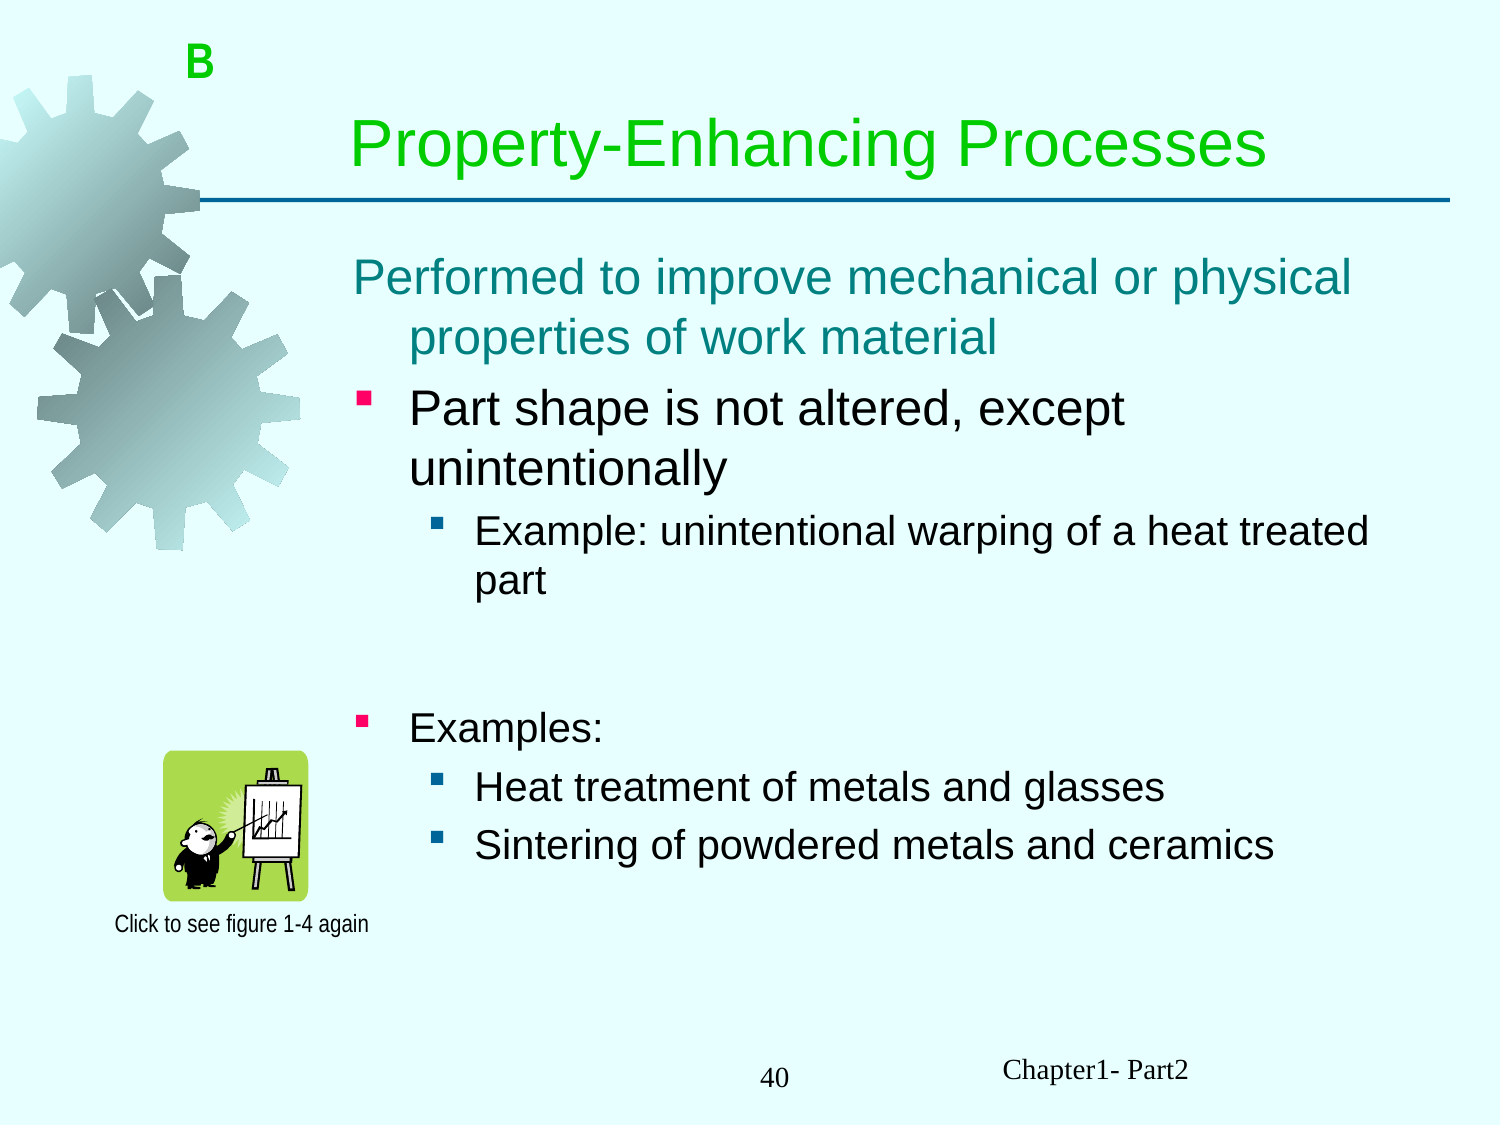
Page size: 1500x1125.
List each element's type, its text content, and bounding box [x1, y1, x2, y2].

footer Chapter1- Part2 [987, 1042, 1463, 1122]
slide_number 40 [599, 1050, 951, 1125]
text_box Click to see figure 1-4 again [99, 900, 385, 945]
text_box B [170, 21, 230, 97]
title Property‑Enhancing Processes [185, 35, 1452, 190]
picture [162, 749, 310, 903]
list Performed to improve mechanical or physical properties of work material Part shape is not altered, except unintentionally Example: unintentional warping of a heat treated part Examples: Heat treatment of metals and glasses Sintering of powdered metals and ceramics [337, 237, 1451, 976]
